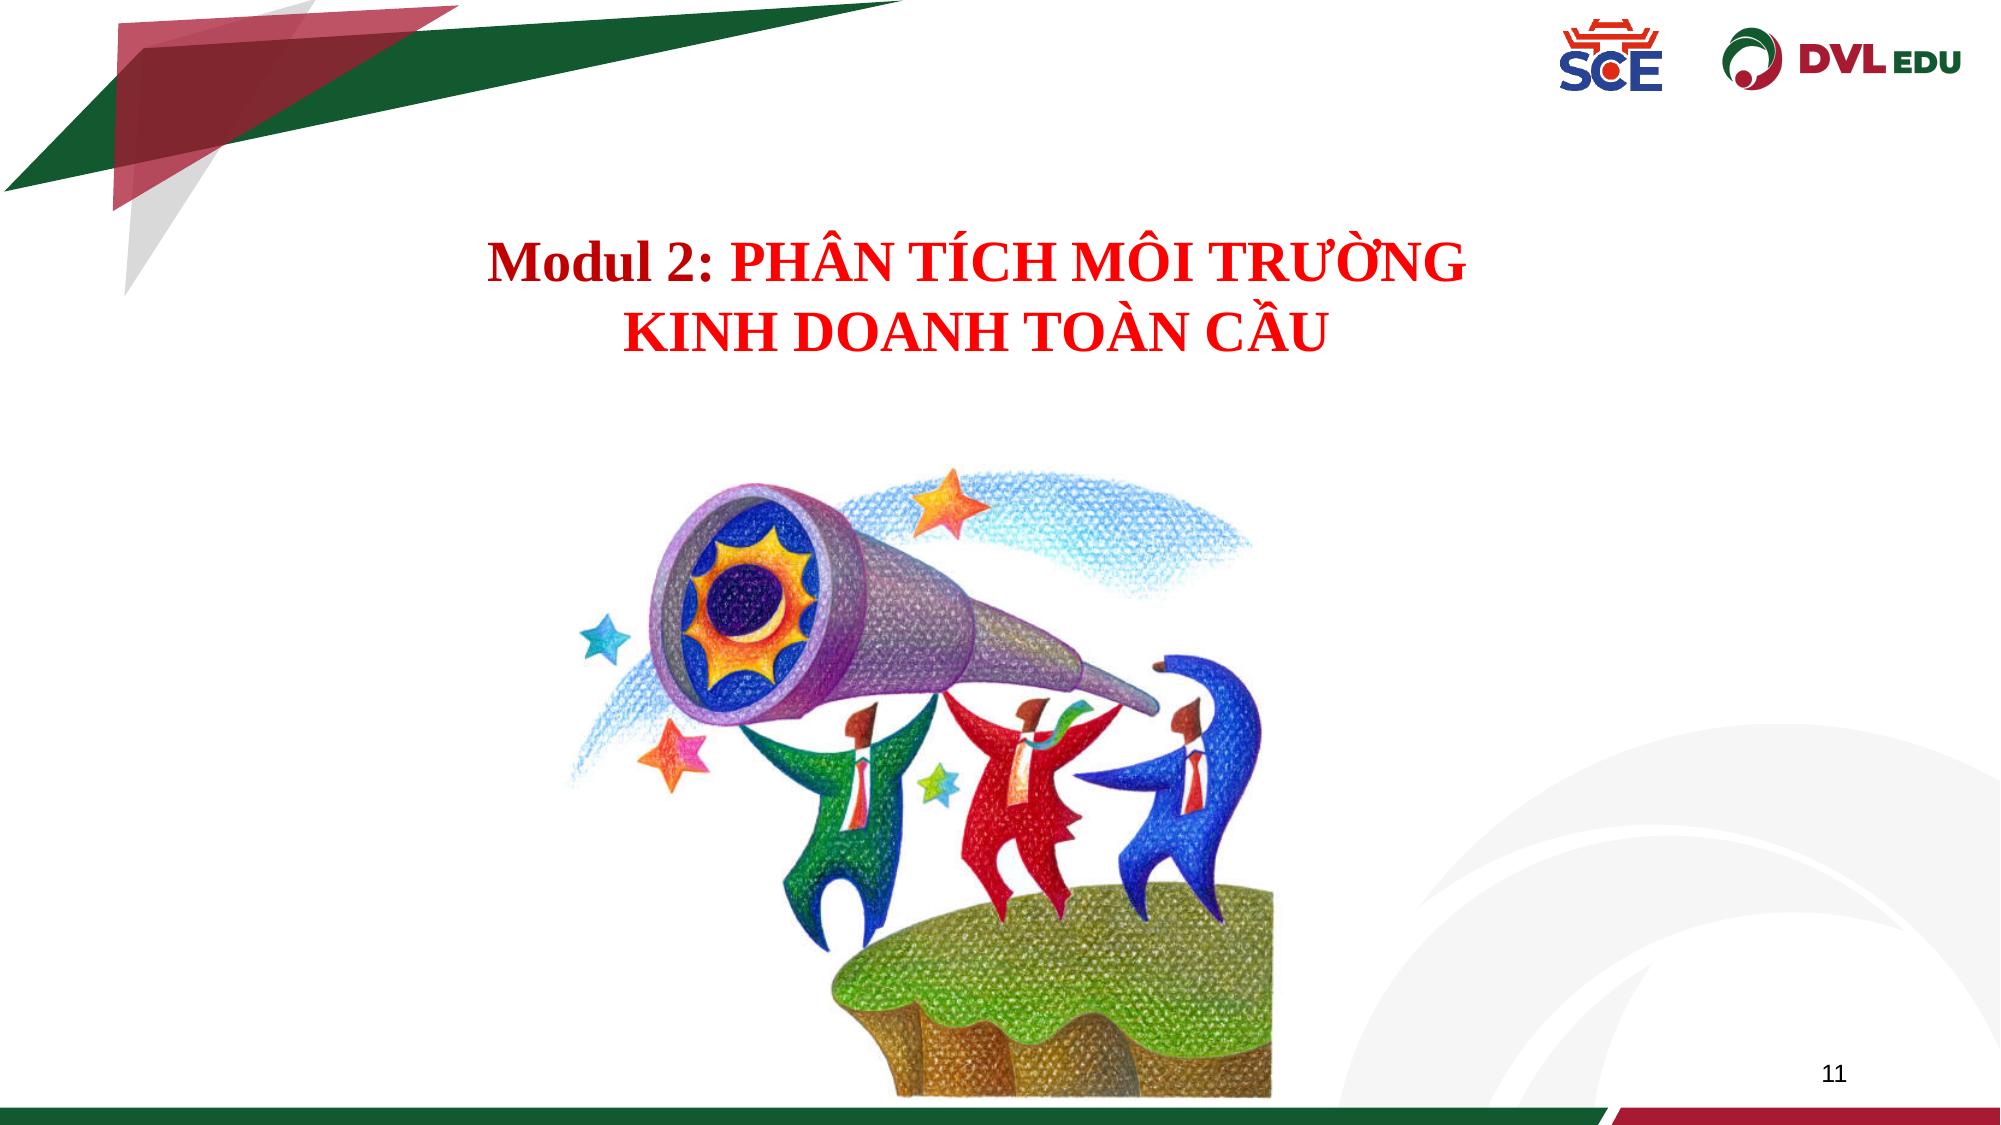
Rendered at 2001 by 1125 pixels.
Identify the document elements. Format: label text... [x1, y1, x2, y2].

picture [559, 464, 1282, 1105]
text_box 11 [1412, 1042, 1863, 1103]
picture [1722, 27, 1961, 91]
text_box Modul 2: PHÂN TÍCH MÔI TRƯỜNG KINH DOANH TOÀN CẦU [417, 215, 1538, 371]
picture [1559, 19, 1667, 91]
